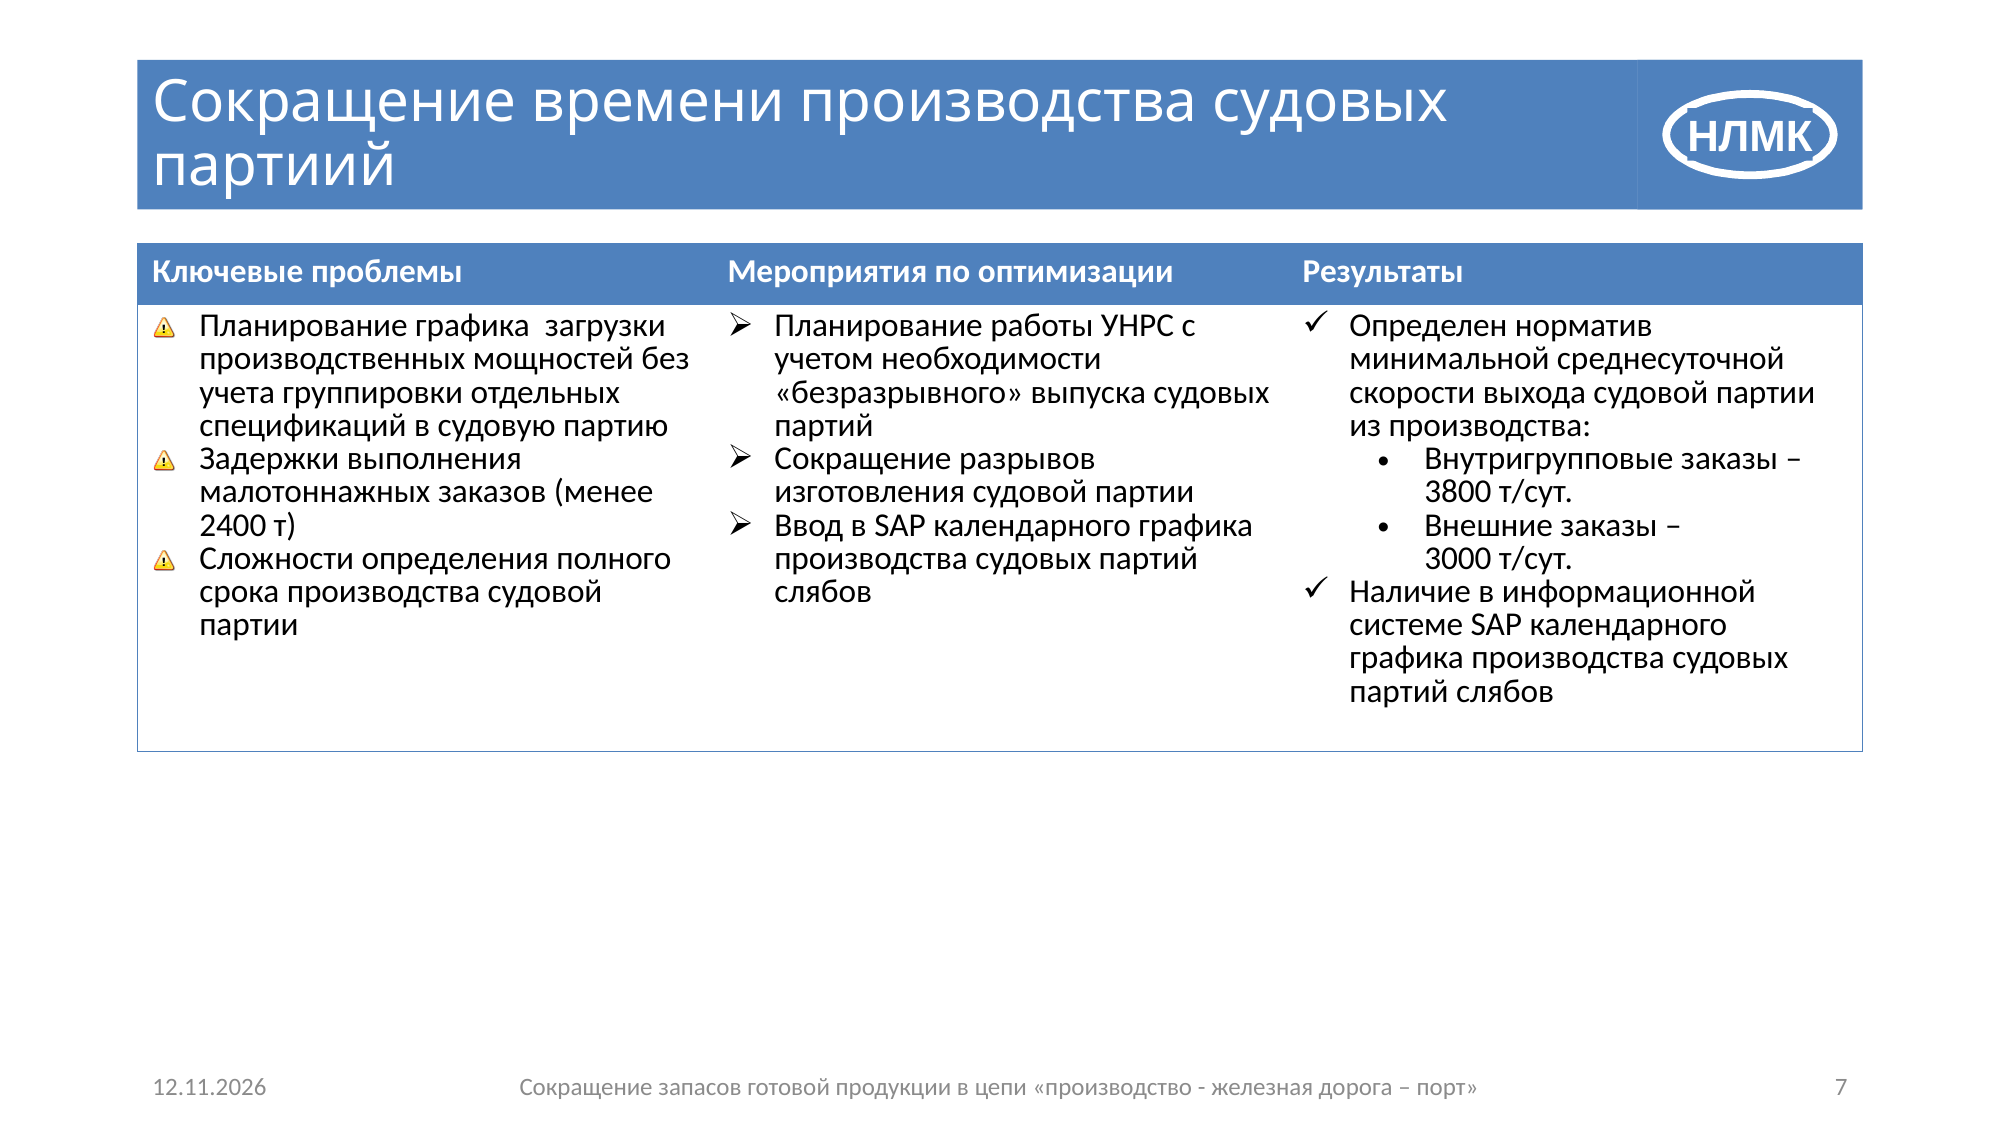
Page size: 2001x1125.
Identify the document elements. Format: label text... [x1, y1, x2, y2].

picture [152, 549, 176, 573]
table_cell Определен норматив минимальной среднесуточной скорости выхода судовой партии из производства: Внутригрупповые заказы – 3800 т/сут. Внешние заказы – 3000 т/сут. Наличие в информационной системе SAP календарного графика производства судовых партий слябов [1287, 305, 1862, 751]
picture [152, 316, 176, 340]
slide_number 7 [1412, 1068, 1863, 1103]
table_header Мероприятия по оптимизации [712, 244, 1287, 304]
footer Сокращение запасов готовой продукции в цепи «производство - железная дорога – порт» [458, 1068, 1412, 1103]
table_cell Планирование работы УНРС с учетом необходимости «безразрывного» выпуска судовых партий Сокращение разрывов изготовления судовой партии Ввод в SAP календарного графика производства судовых партий слябов [712, 305, 1287, 751]
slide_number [137, 1068, 458, 1103]
table_header Результаты [1287, 244, 1862, 304]
picture [152, 449, 176, 473]
table_header Ключевые проблемы [138, 244, 712, 304]
table_cell Планирование графика загрузки производственных мощностей без учета группировки отдельных спецификаций в судовую партию Задержки выполнения малотоннажных заказов (менее 2400 т) Сложности определения полного срока производства судовой партии [138, 305, 712, 751]
title Сокращение времени производства судовых партиий [137, 59, 1638, 210]
